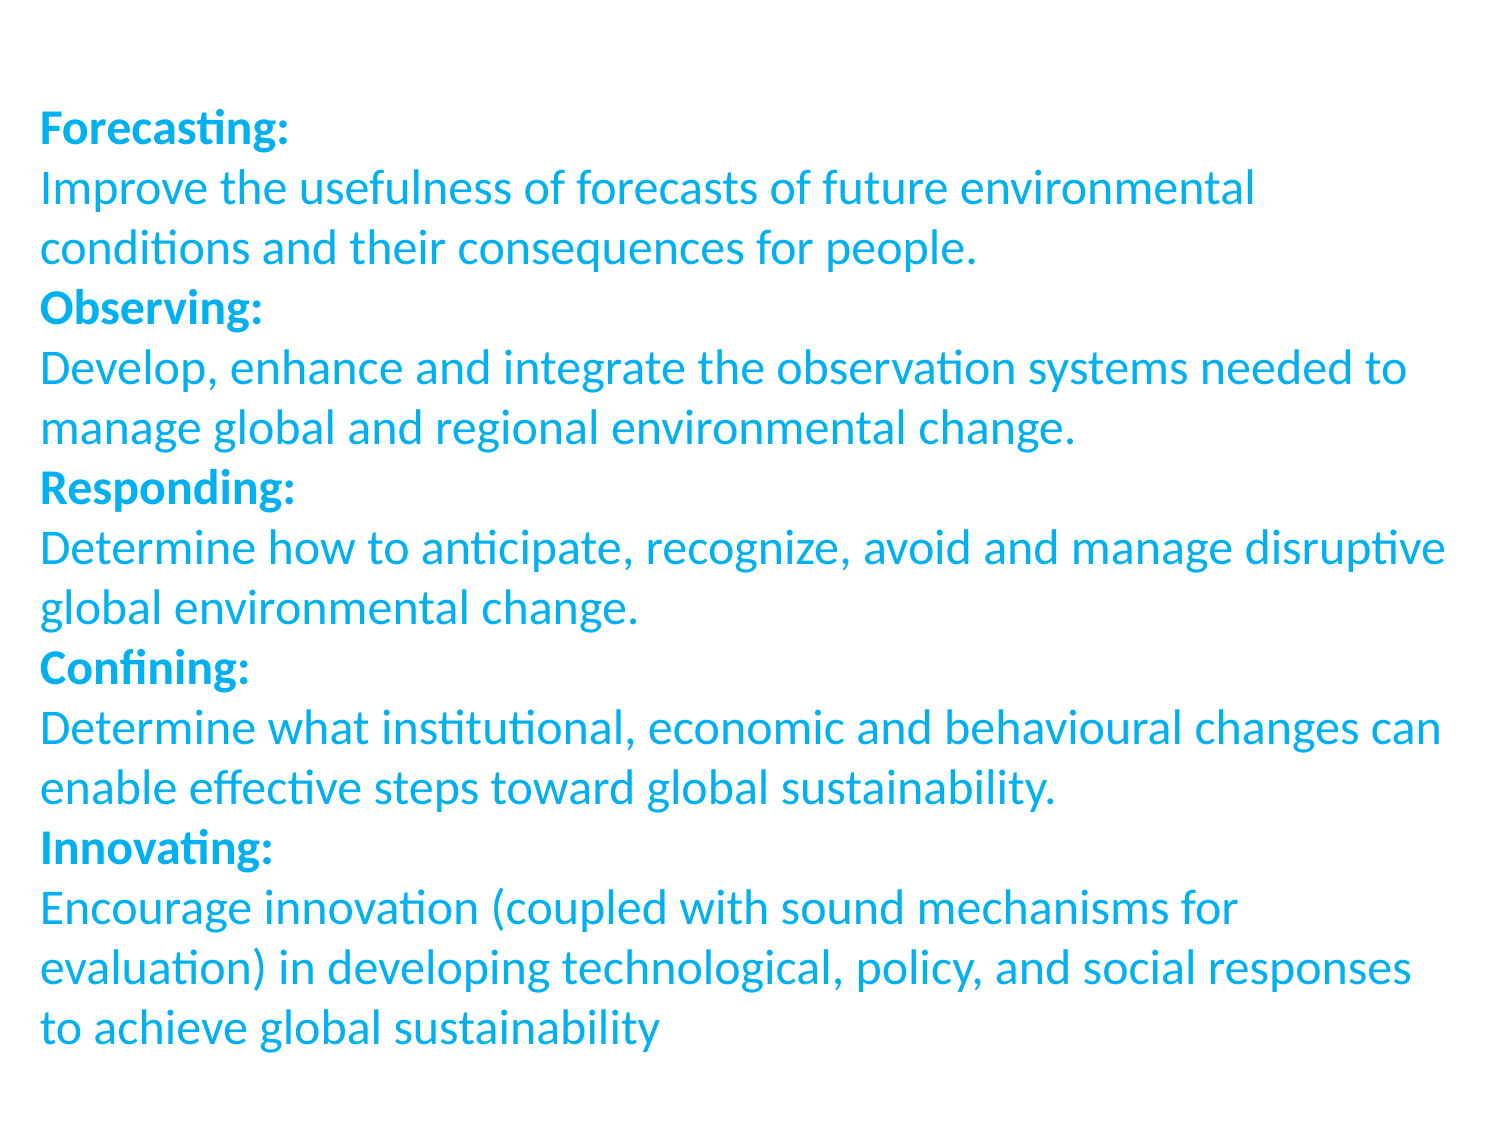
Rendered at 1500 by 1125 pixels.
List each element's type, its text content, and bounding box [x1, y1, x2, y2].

text_box Forecasting: Improve the usefulness of forecasts of future environmental conditions and their consequences for people. Observing: Develop, enhance and integrate the observation systems needed to manage global and regional environmental change. Responding: Determine how to anticipate, recognize, avoid and manage disruptive global environmental change. Confining: Determine what institutional, economic and behavioural changes can enable effective steps toward global sustainability. Innovating: Encourage innovation (coupled with sound mechanisms for evaluation) in developing technological, policy, and social responses to achieve global sustainability [24, 87, 1475, 1113]
